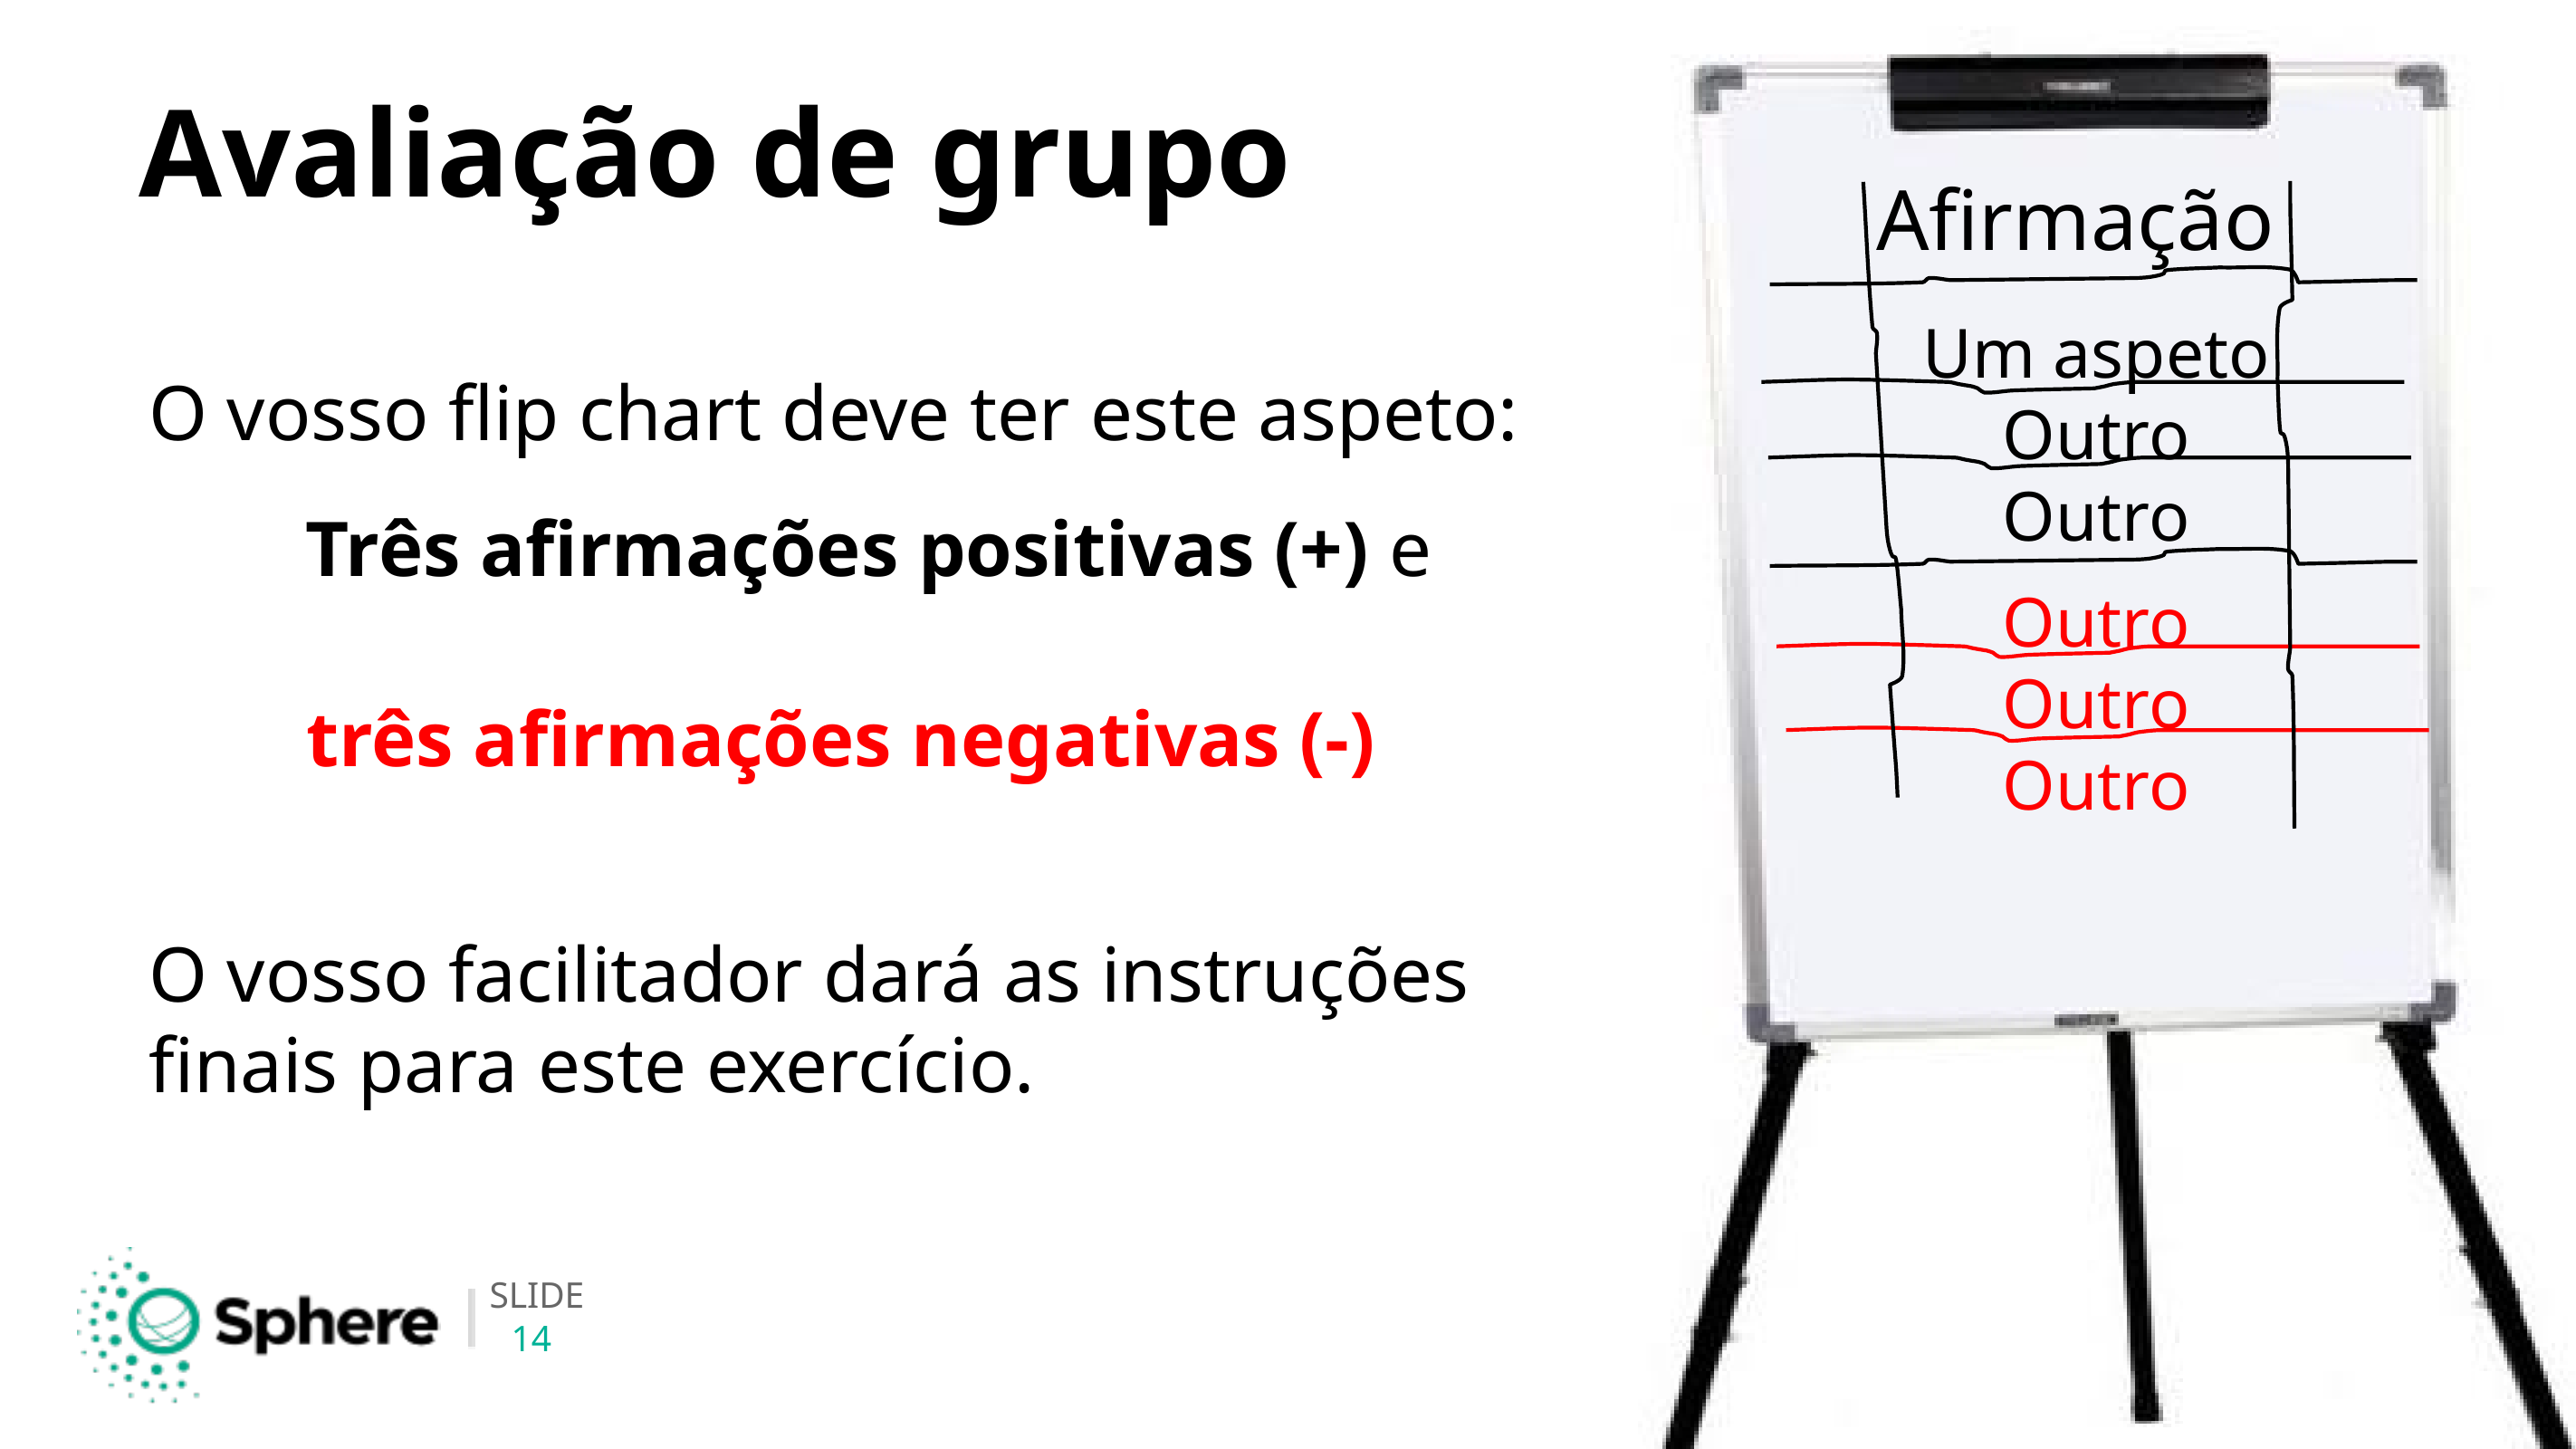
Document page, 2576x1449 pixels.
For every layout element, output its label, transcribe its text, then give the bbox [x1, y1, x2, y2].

slide_number 14 [503, 1308, 560, 1367]
picture [1575, 0, 2576, 1449]
title Avaliação de grupo O vosso flip chart deve ter este aspeto: Três afirmações positivas (+) e três afirmações negativas (-) O vosso facilitador dará as instruções finais para este exercício. [71, 67, 1569, 1449]
